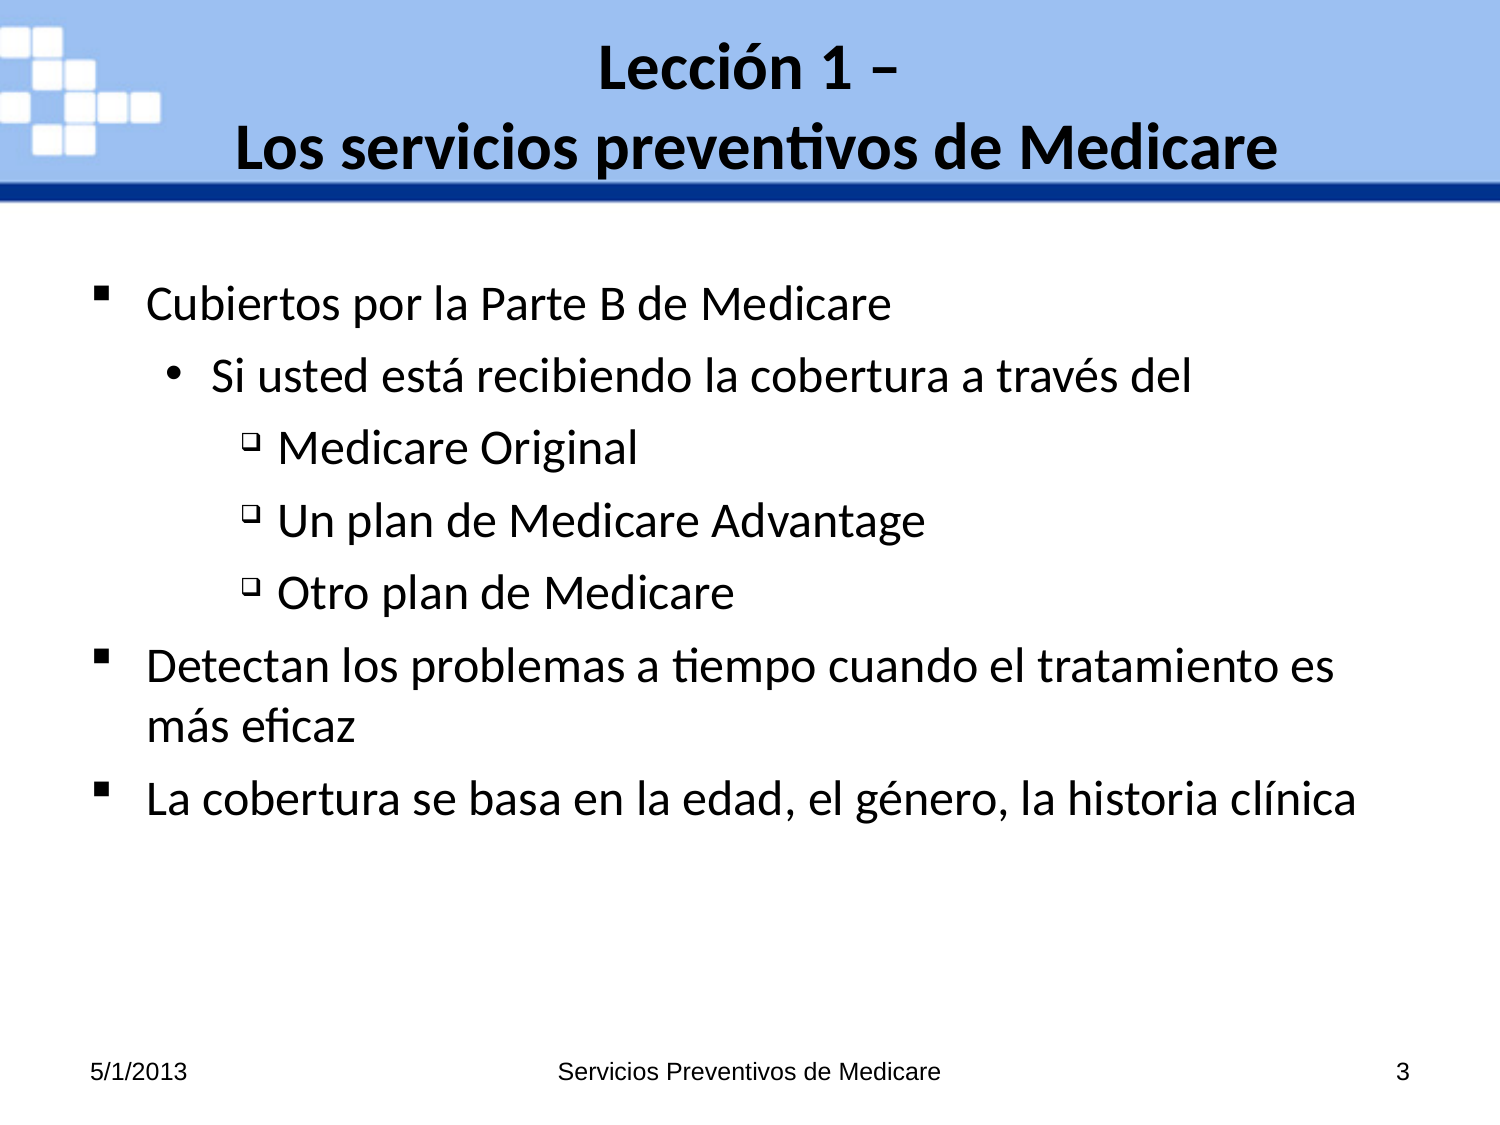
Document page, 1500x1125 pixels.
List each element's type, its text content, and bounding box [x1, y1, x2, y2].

slide_number 3 [1074, 1040, 1425, 1100]
list Cubiertos por la Parte B de Medicare Si usted está recibiendo la cobertura a través del Medicare Original Un plan de Medicare Advantage Otro plan de Medicare Detectan los problemas a tiempo cuando el tratamiento es más eficaz La cobertura se basa en la edad, el género, la historia clínica [75, 262, 1425, 1005]
title Lección 1 – Los servicios preventivos de Medicare [75, 12, 1425, 193]
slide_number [75, 1040, 425, 1100]
footer Servicios Preventivos de Medicare [512, 1040, 988, 1100]
picture [0, 0, 1500, 1125]
